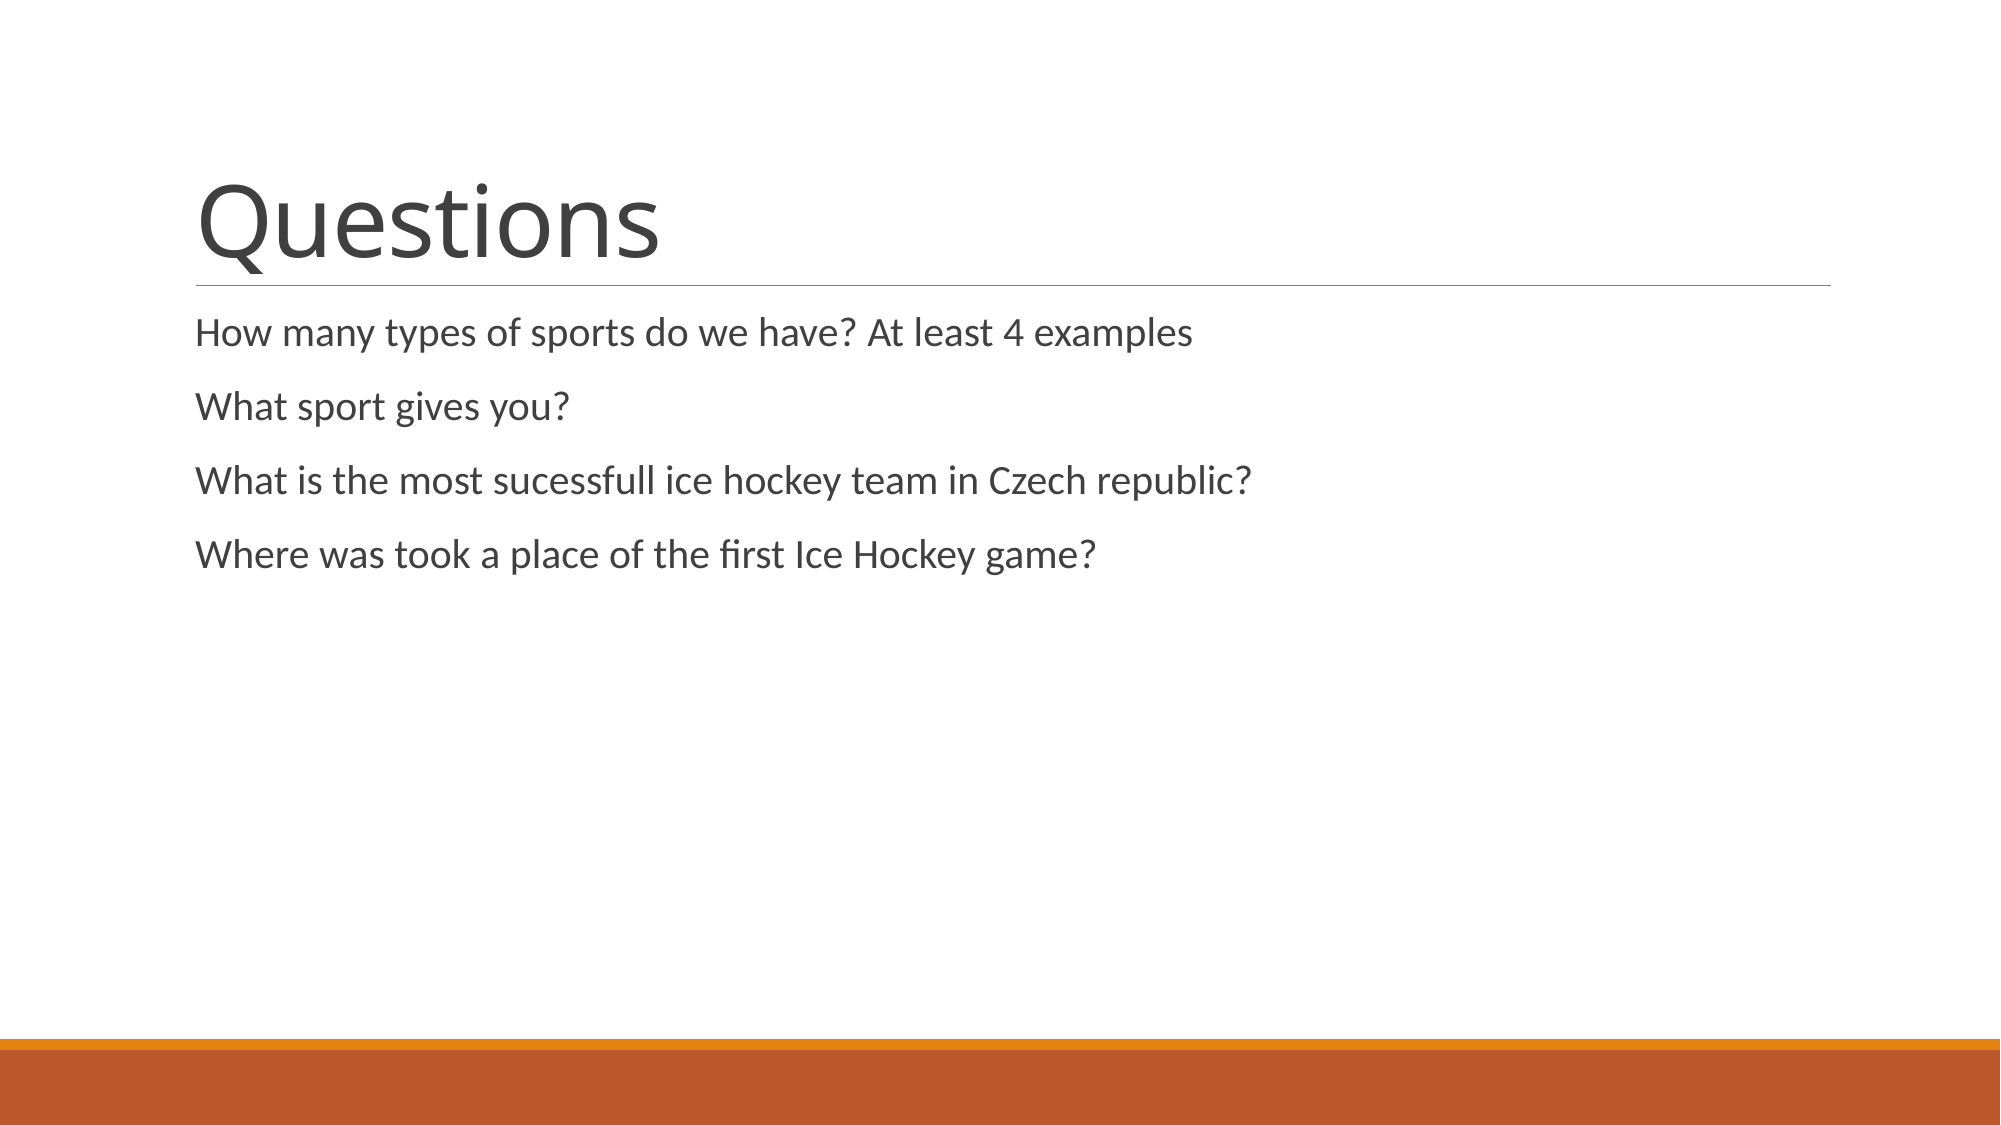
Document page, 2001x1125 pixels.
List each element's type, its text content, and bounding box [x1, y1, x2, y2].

title Questions [180, 47, 1830, 285]
list How many types of sports do we have? At least 4 examples What sport gives you? What is the most sucessfull ice hockey team in Czech republic? Where was took a place of the first Ice Hockey game? [180, 302, 1830, 963]
